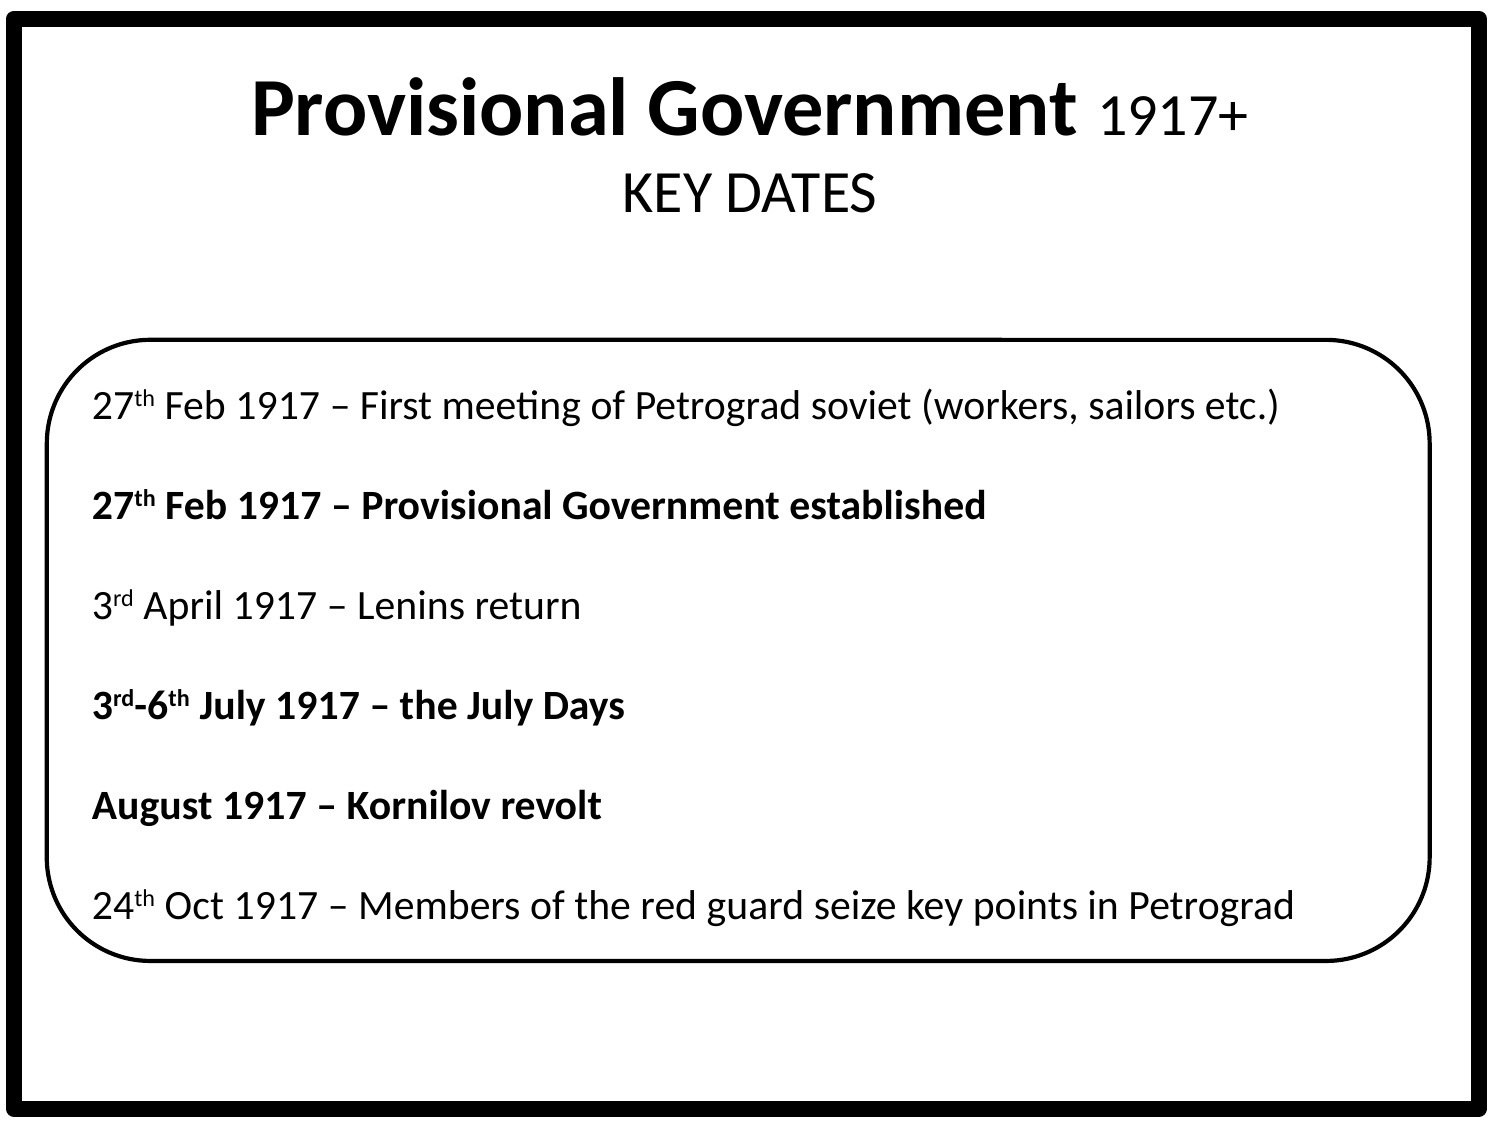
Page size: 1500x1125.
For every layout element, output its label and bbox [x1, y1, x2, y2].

text_box [12, 17, 1481, 1111]
